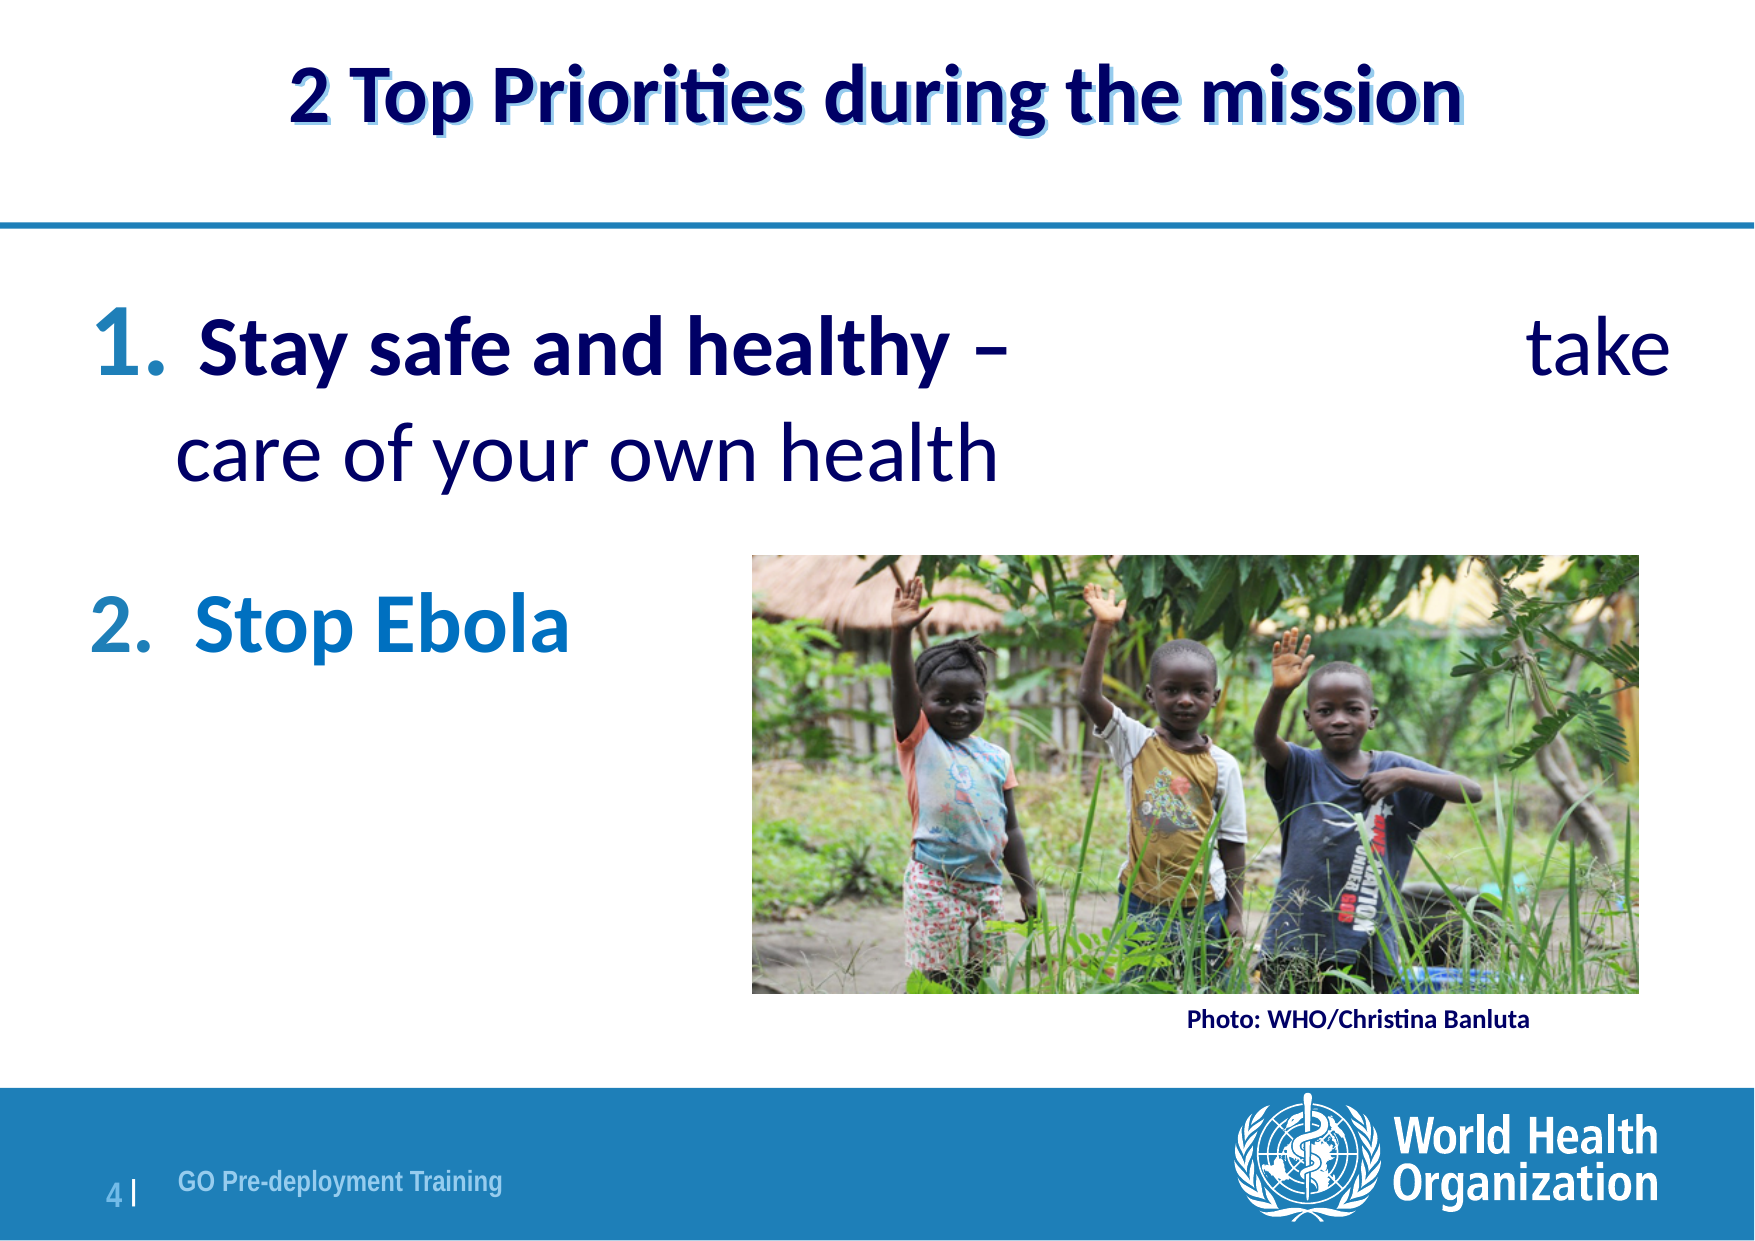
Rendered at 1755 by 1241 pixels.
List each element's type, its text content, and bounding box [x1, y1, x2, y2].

title 2 Top Priorities during the mission [0, 0, 1755, 178]
list Stay safe and healthy – take care of your own health Stop Ebola [89, 271, 1679, 1059]
text_box Photo: WHO/Christina Banluta [1169, 1000, 1640, 1043]
picture [752, 554, 1639, 994]
